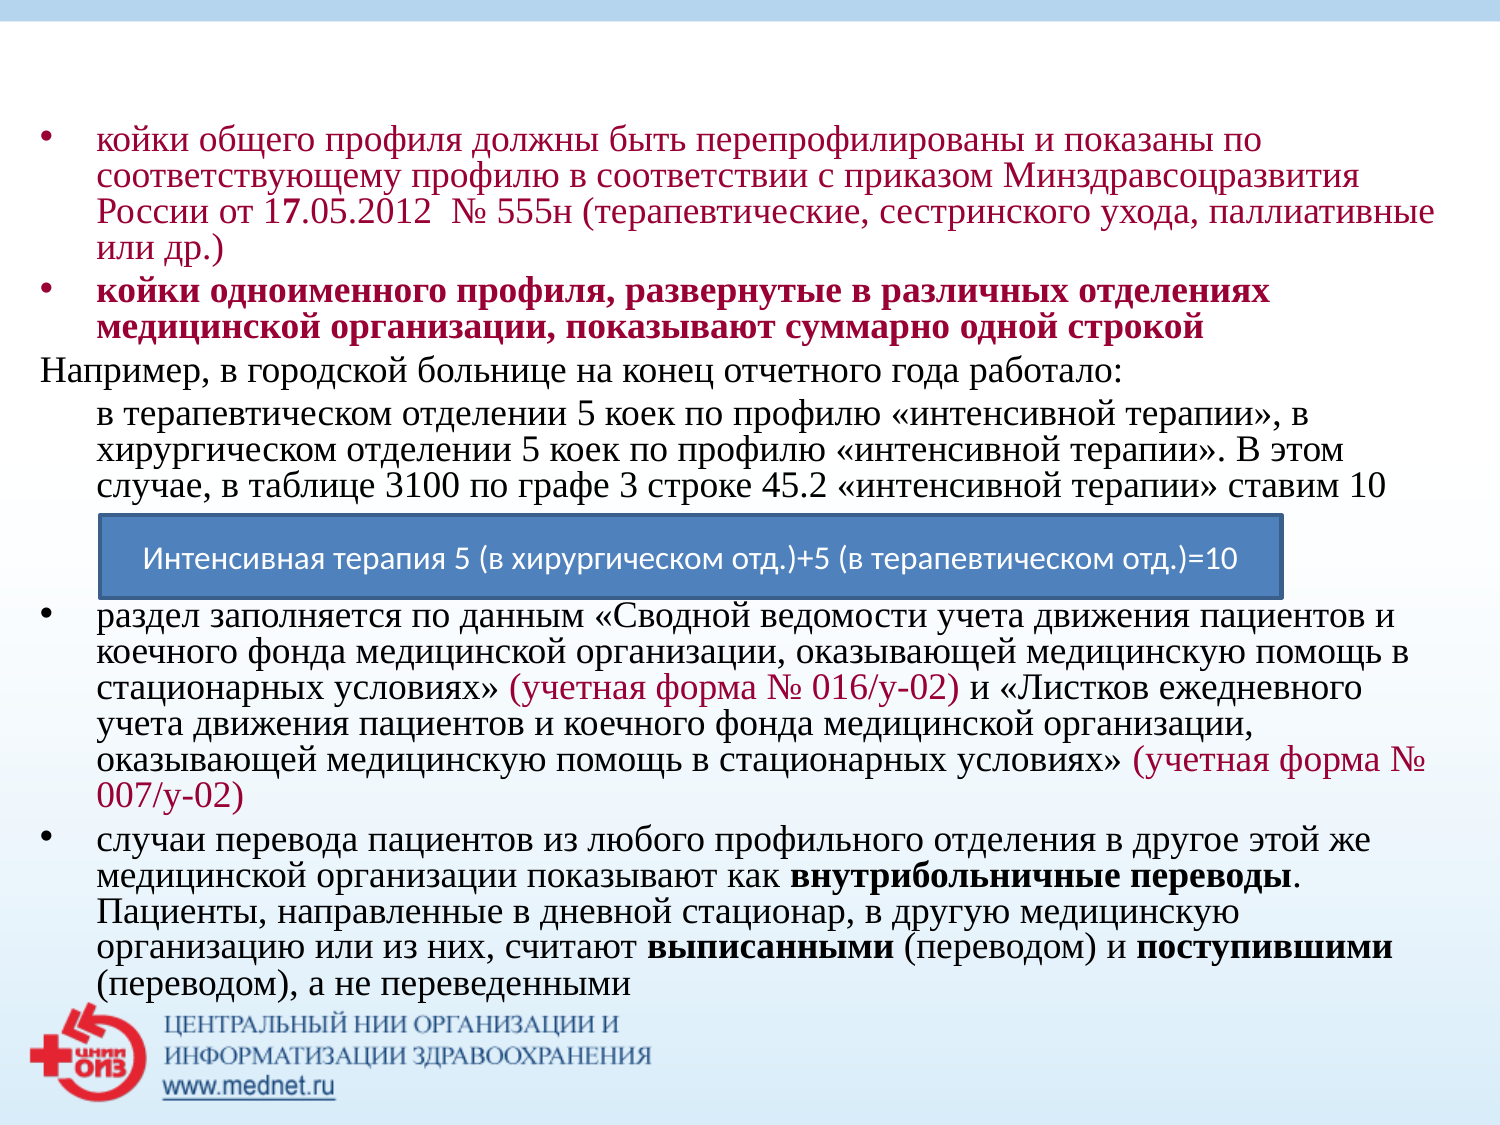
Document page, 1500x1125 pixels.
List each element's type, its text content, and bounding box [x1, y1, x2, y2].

list койки общего профиля должны быть перепрофилированы и показаны по соответствующему профилю в соответствии с приказом Минздравсоцразвития России от 17.05.2012 № 555н (терапевтические, сестринского ухода, паллиативные или др.) койки одноименного профиля, развернутые в различных отделениях медицинской организации, показывают суммарно одной строкой Например, в городской больнице на конец отчетного года работало: в терапевтическом отделении 5 коек по профилю «интенсивной терапии», в хирургическом отделении 5 коек по профилю «интенсивной терапии». В этом случае, в таблице 3100 по графе 3 строке 45.2 «интенсивной терапии» ставим 10 раздел заполняется по данным «Сводной ведомости учета движения пациентов и коечного фонда медицинской организации, оказывающей медицинскую помощь в стационарных условиях» (учетная форма № 016/у-02) и «Листков ежедневного учета движения пациентов и коечного фонда медицинской организации, оказывающей медицинскую помощь в стационарных условиях» (учетная форма № 007/у-02) случаи перевода пациентов из любого профильного отделения в другое этой же медицинской организации показывают как внутрибольничные переводы. Пациенты, направленные в дневной стационар, в другую медицинскую организацию или из них, считают выписанными (переводом) и поступившими (переводом), а не переведенными [24, 87, 1475, 1038]
picture [0, 0, 1500, 1125]
text_box Интенсивная терапия 5 (в хирургическом отд.)+5 (в терапевтическом отд.)=10 [98, 513, 1284, 600]
